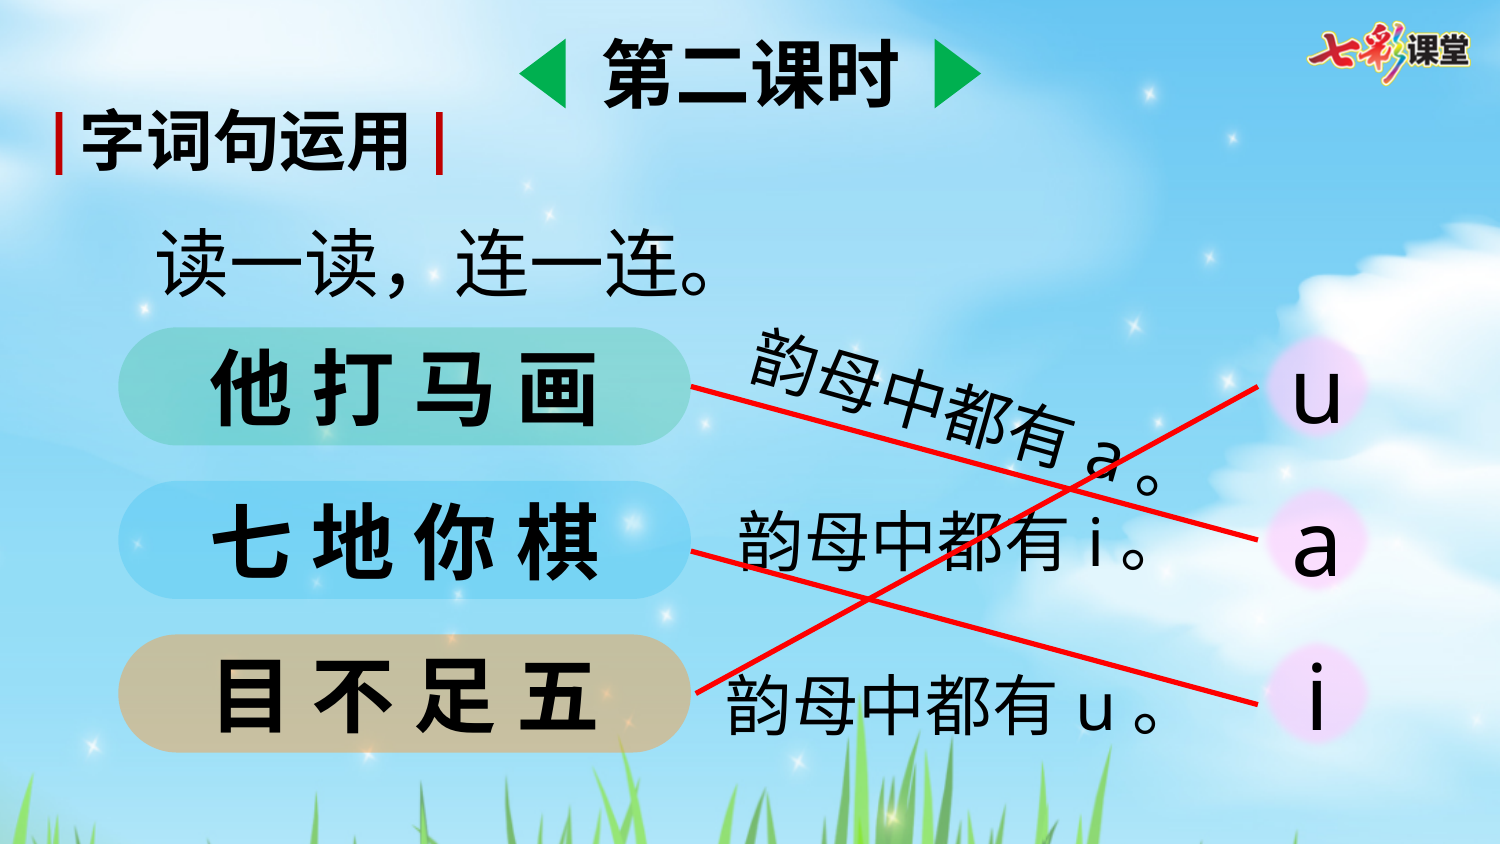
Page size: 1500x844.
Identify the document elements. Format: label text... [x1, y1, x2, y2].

text_box 目 不 足 五 [117, 633, 691, 754]
text_box i [1272, 649, 1362, 738]
text_box a [1272, 495, 1362, 585]
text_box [690, 386, 695, 540]
text_box u [1272, 342, 1362, 431]
text_box 韵母中都有u。 [710, 705, 1214, 752]
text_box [55, 91, 443, 187]
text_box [519, 20, 982, 127]
text_box 七 地 你 棋 [117, 479, 692, 601]
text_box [690, 551, 1258, 705]
text_box 韵母中都有a。 [728, 302, 1046, 386]
picture [0, 0, 1500, 844]
text_box 他 打 马 画 [117, 326, 692, 447]
text_box 读一读，连一连。 [139, 209, 770, 314]
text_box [695, 386, 1258, 694]
